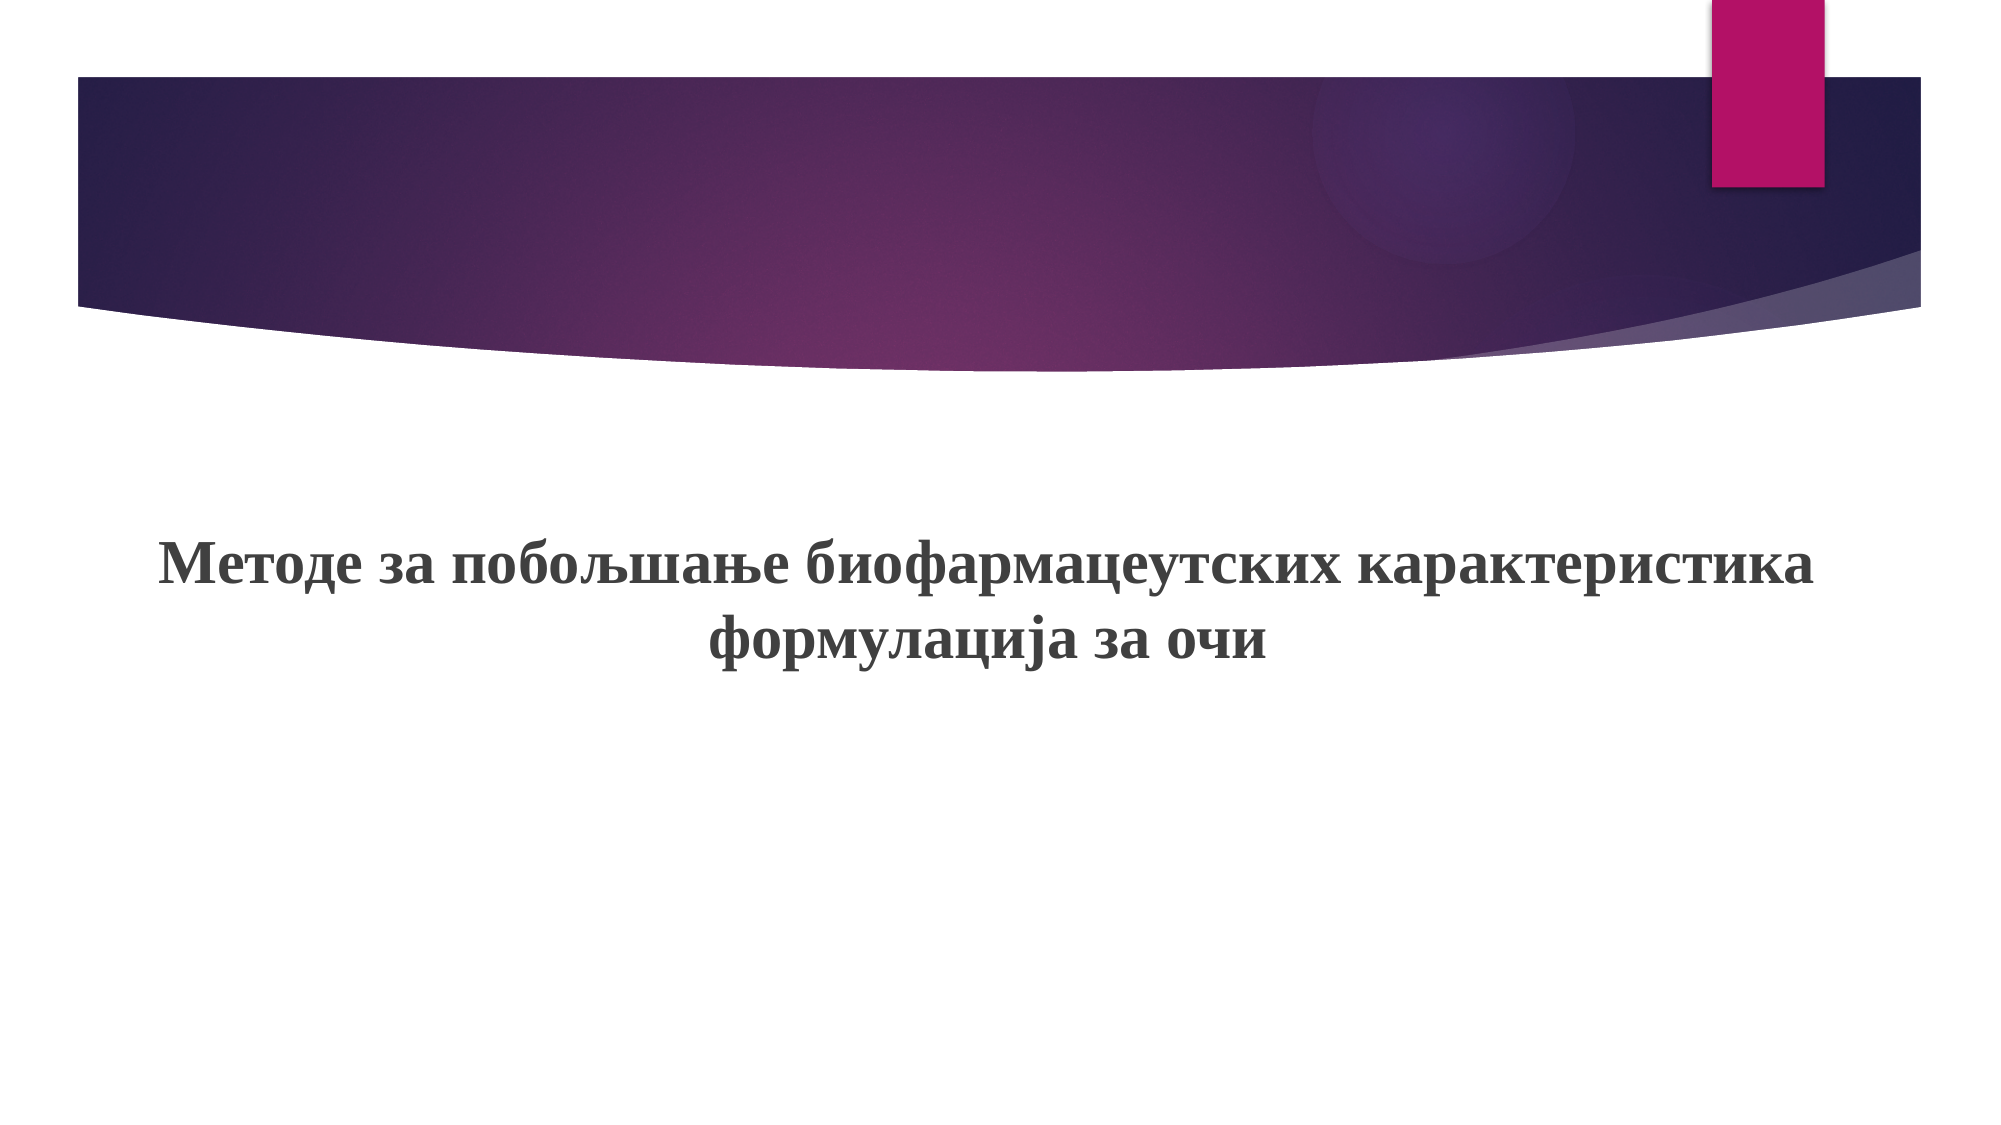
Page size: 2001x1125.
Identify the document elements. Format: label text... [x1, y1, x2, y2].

list Методе за побољшање биофармацеутских карактеристика формулација за очи [137, 514, 1838, 637]
